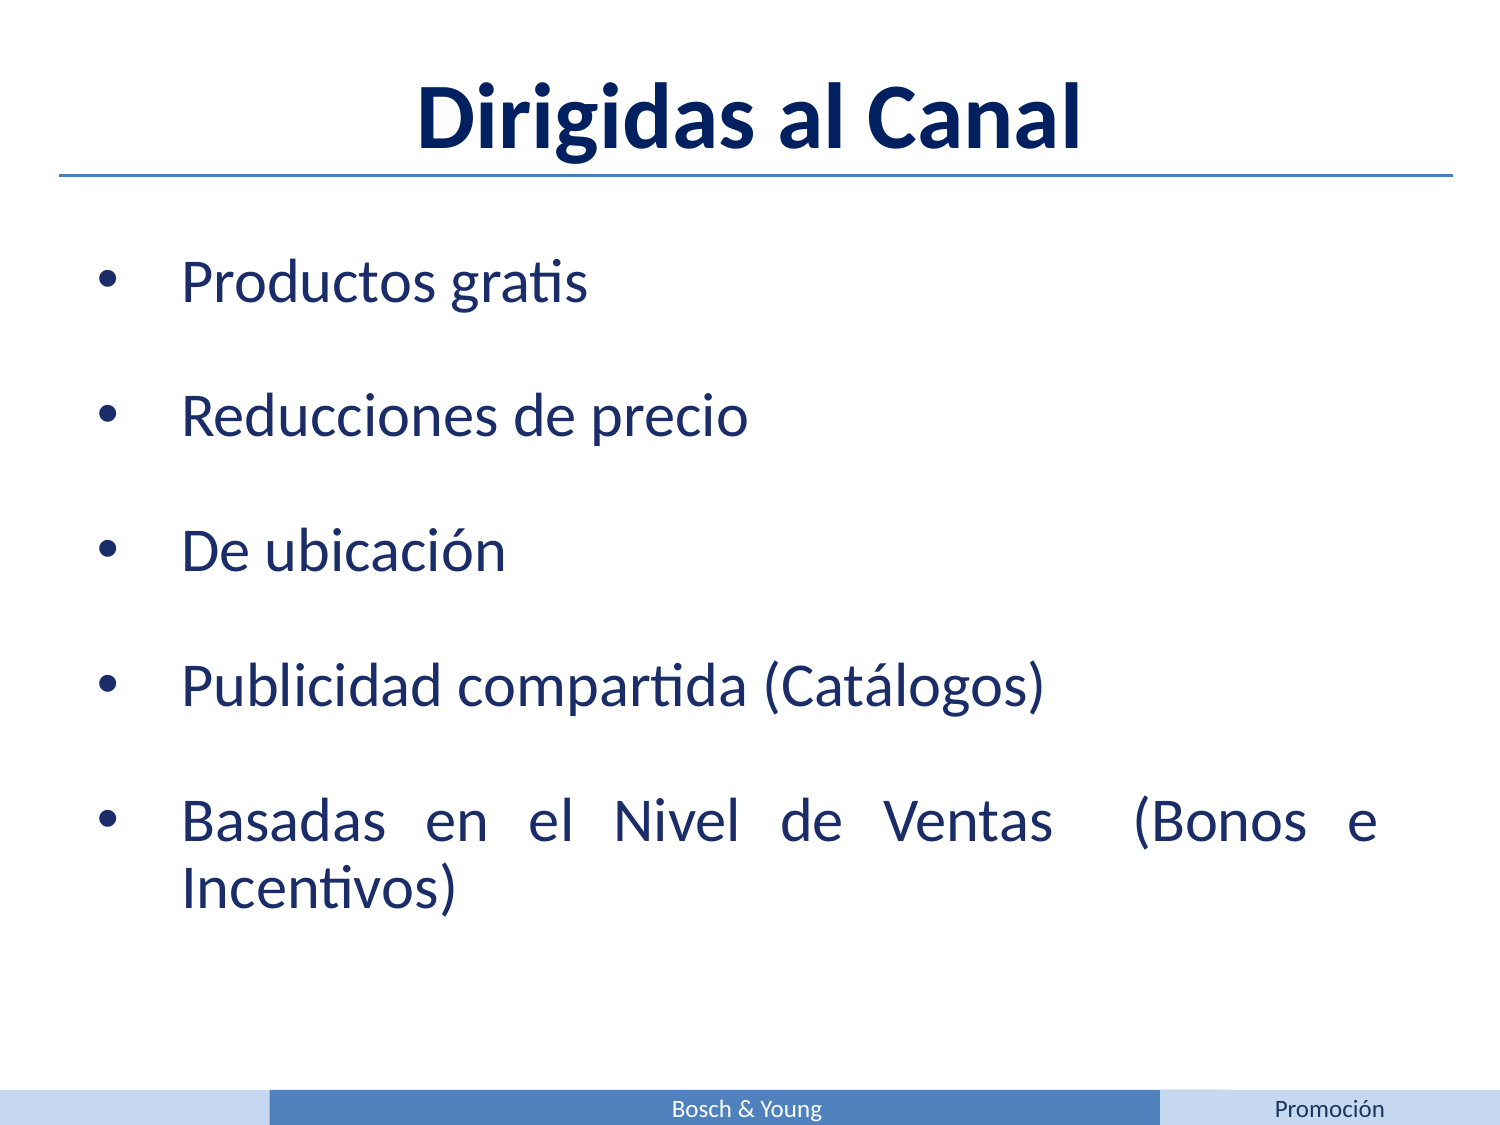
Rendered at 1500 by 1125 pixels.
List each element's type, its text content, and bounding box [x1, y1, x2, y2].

text_box [0, 1088, 272, 1125]
text_box Dirigidas al Canal [35, 47, 1465, 175]
text_box Bosch & Young [272, 1088, 1158, 1125]
text_box Promoción [1158, 1088, 1500, 1125]
text_box Productos gratis Reducciones de precio De ubicación Publicidad compartida (Catálogos) Basadas en el Nivel de Ventas (Bonos e Incentivos) [82, 240, 1395, 930]
